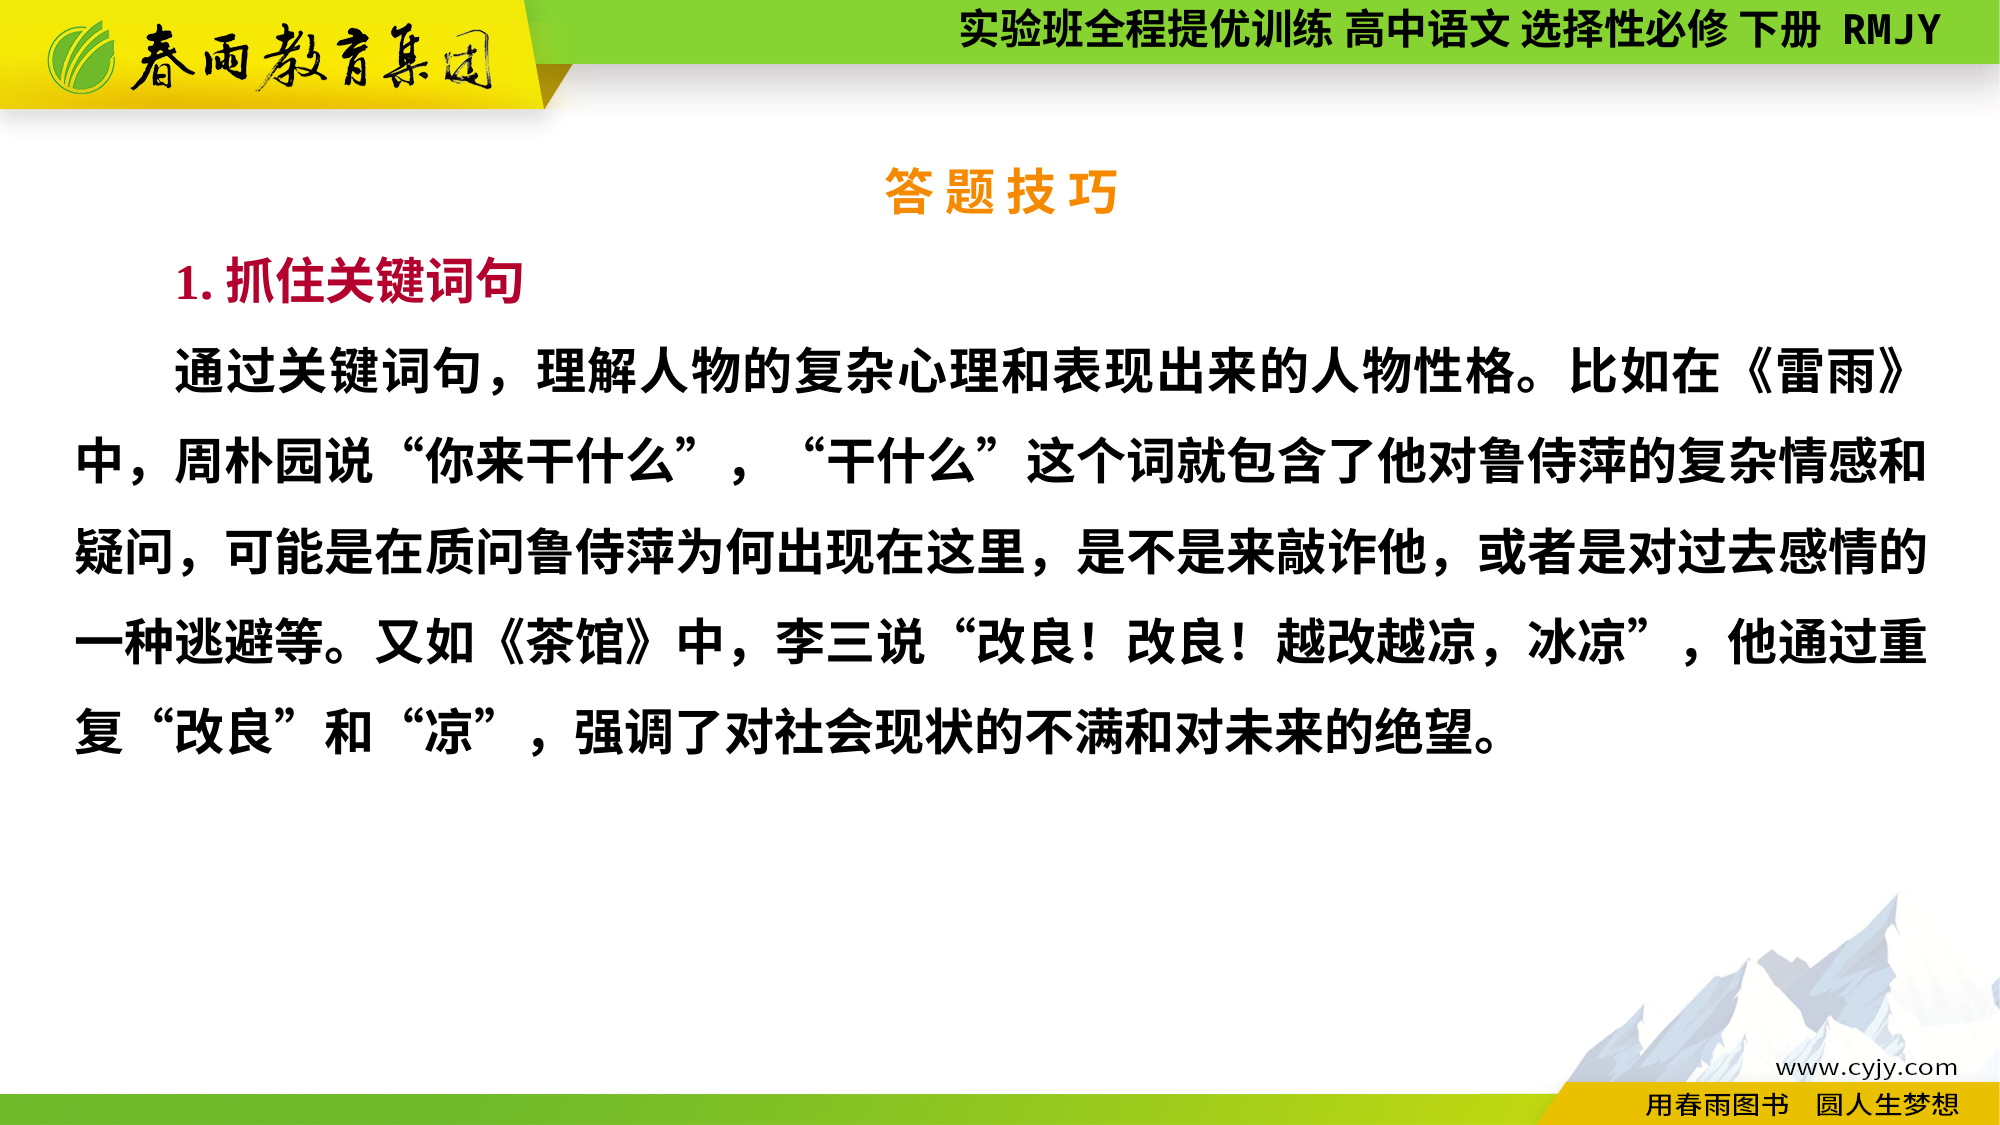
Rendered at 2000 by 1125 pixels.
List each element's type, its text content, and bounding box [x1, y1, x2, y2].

list 答 题 技 巧 1.抓住关键词句 通过关键词句，理解人物的复杂心理和表现出来的人物性格。比如在《雷雨》中，周朴园说“你来干什么”，“干什么”这个词就包含了他对鲁侍萍的复杂情感和疑问，可能是在质问鲁侍萍为何出现在这里，是不是来敲诈他，或者是对过去感情的一种逃避等。又如《茶馆》中，李三说“改良！改良！越改越凉，冰凉”，他通过重复“改良”和“凉”，强调了对社会现状的不满和对未来的绝望。 [59, 122, 1944, 774]
picture [0, 0, 2000, 1125]
